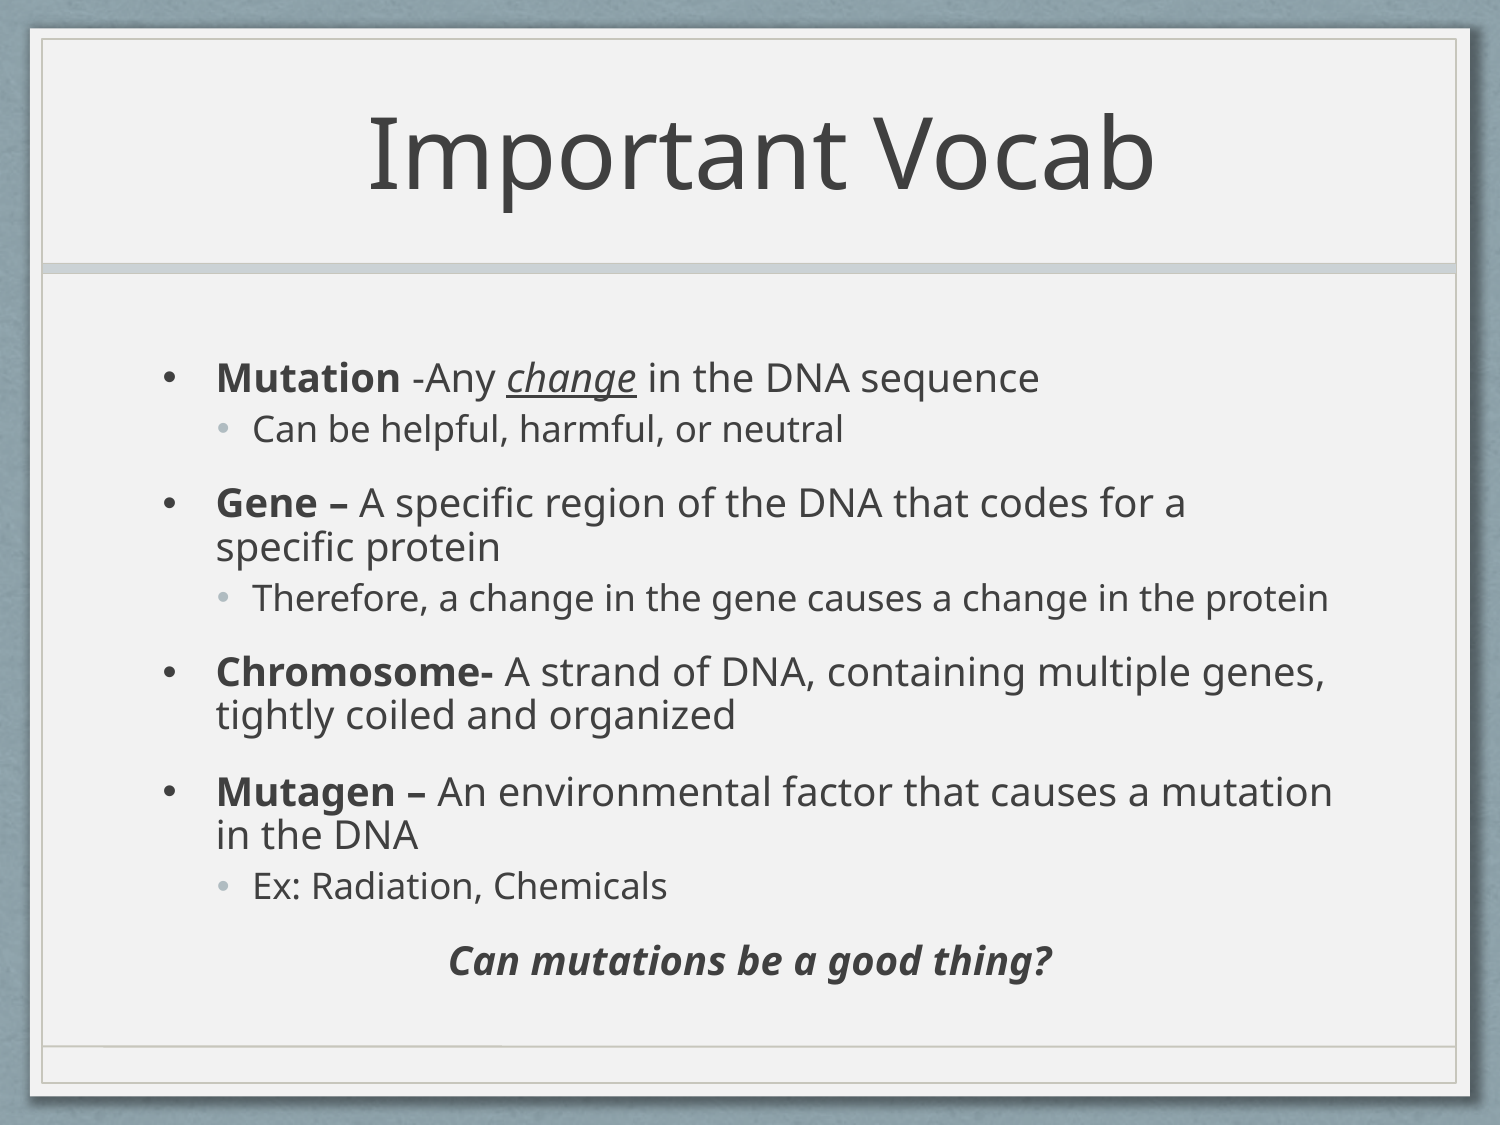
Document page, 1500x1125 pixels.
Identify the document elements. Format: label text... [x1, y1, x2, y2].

title Important Vocab [147, 40, 1353, 260]
list Mutation -Any change in the DNA sequence Can be helpful, harmful, or neutral Gene – A specific region of the DNA that codes for a specific protein Therefore, a change in the gene causes a change in the protein Chromosome- A strand of DNA, containing multiple genes, tightly coiled and organized Mutagen – An environmental factor that causes a mutation in the DNA Ex: Radiation, Chemicals Can mutations be a good thing? [147, 350, 1353, 995]
